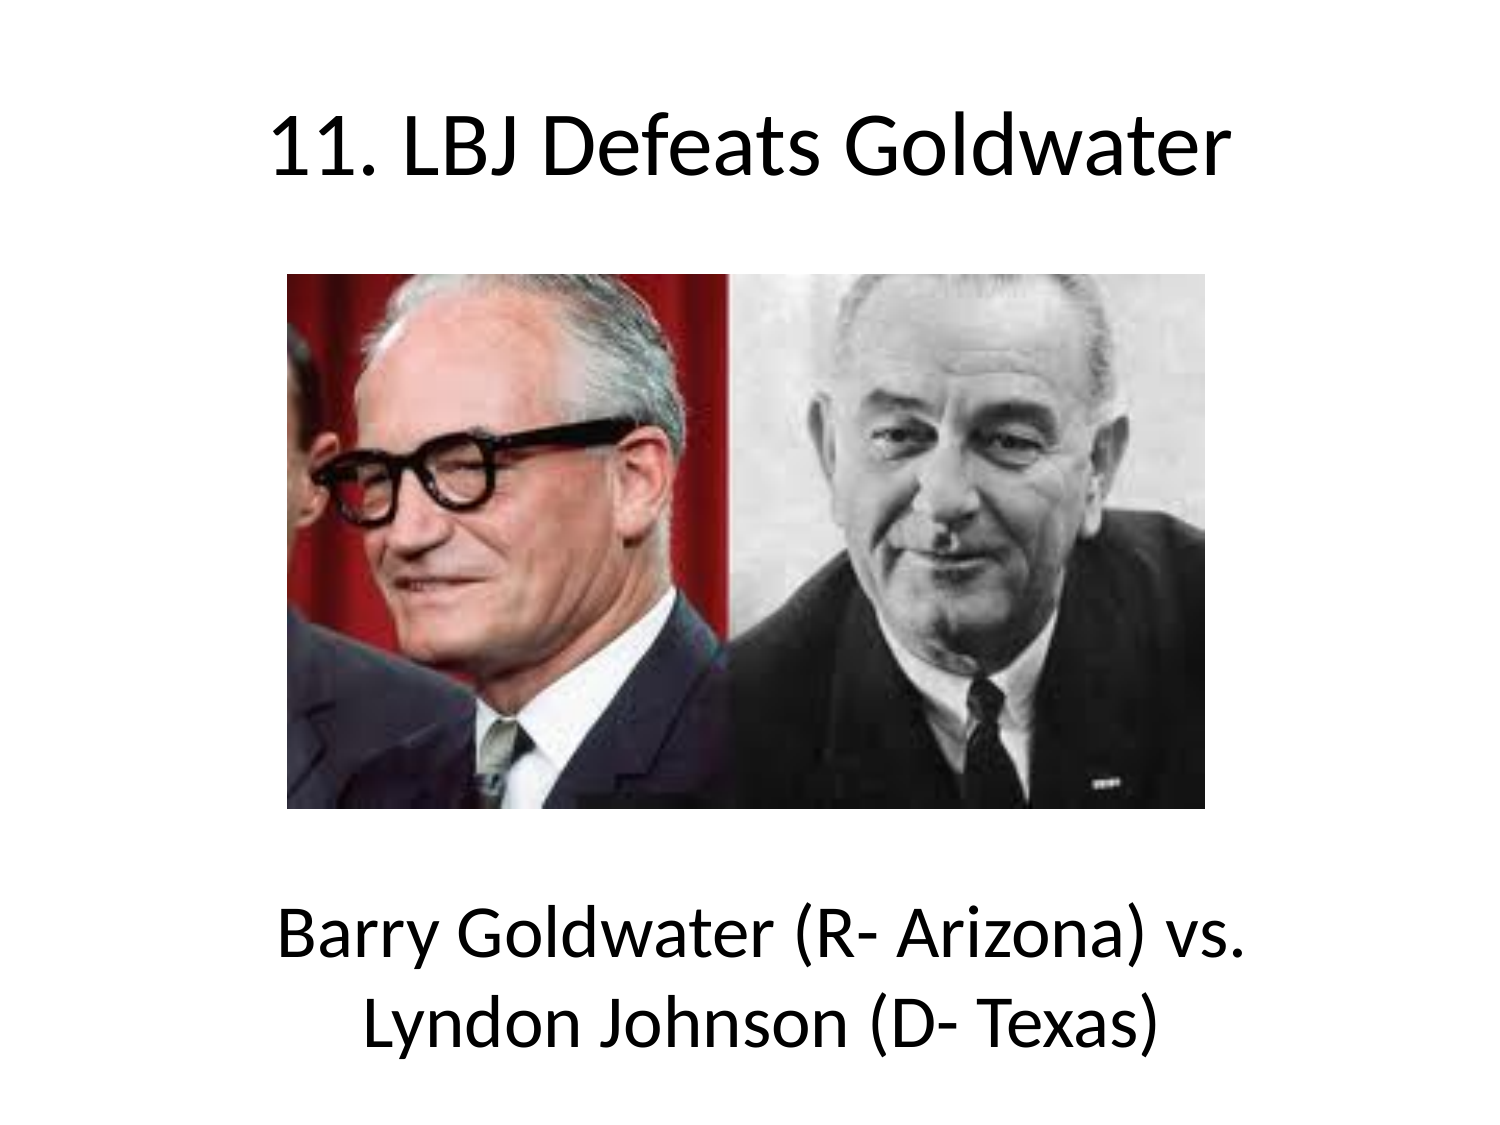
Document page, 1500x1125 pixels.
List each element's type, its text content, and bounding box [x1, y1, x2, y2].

text_box Barry Goldwater (R- Arizona) vs. Lyndon Johnson (D- Texas) [162, 874, 1363, 1070]
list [287, 274, 1205, 809]
title 11. LBJ Defeats Goldwater [75, 45, 1425, 233]
